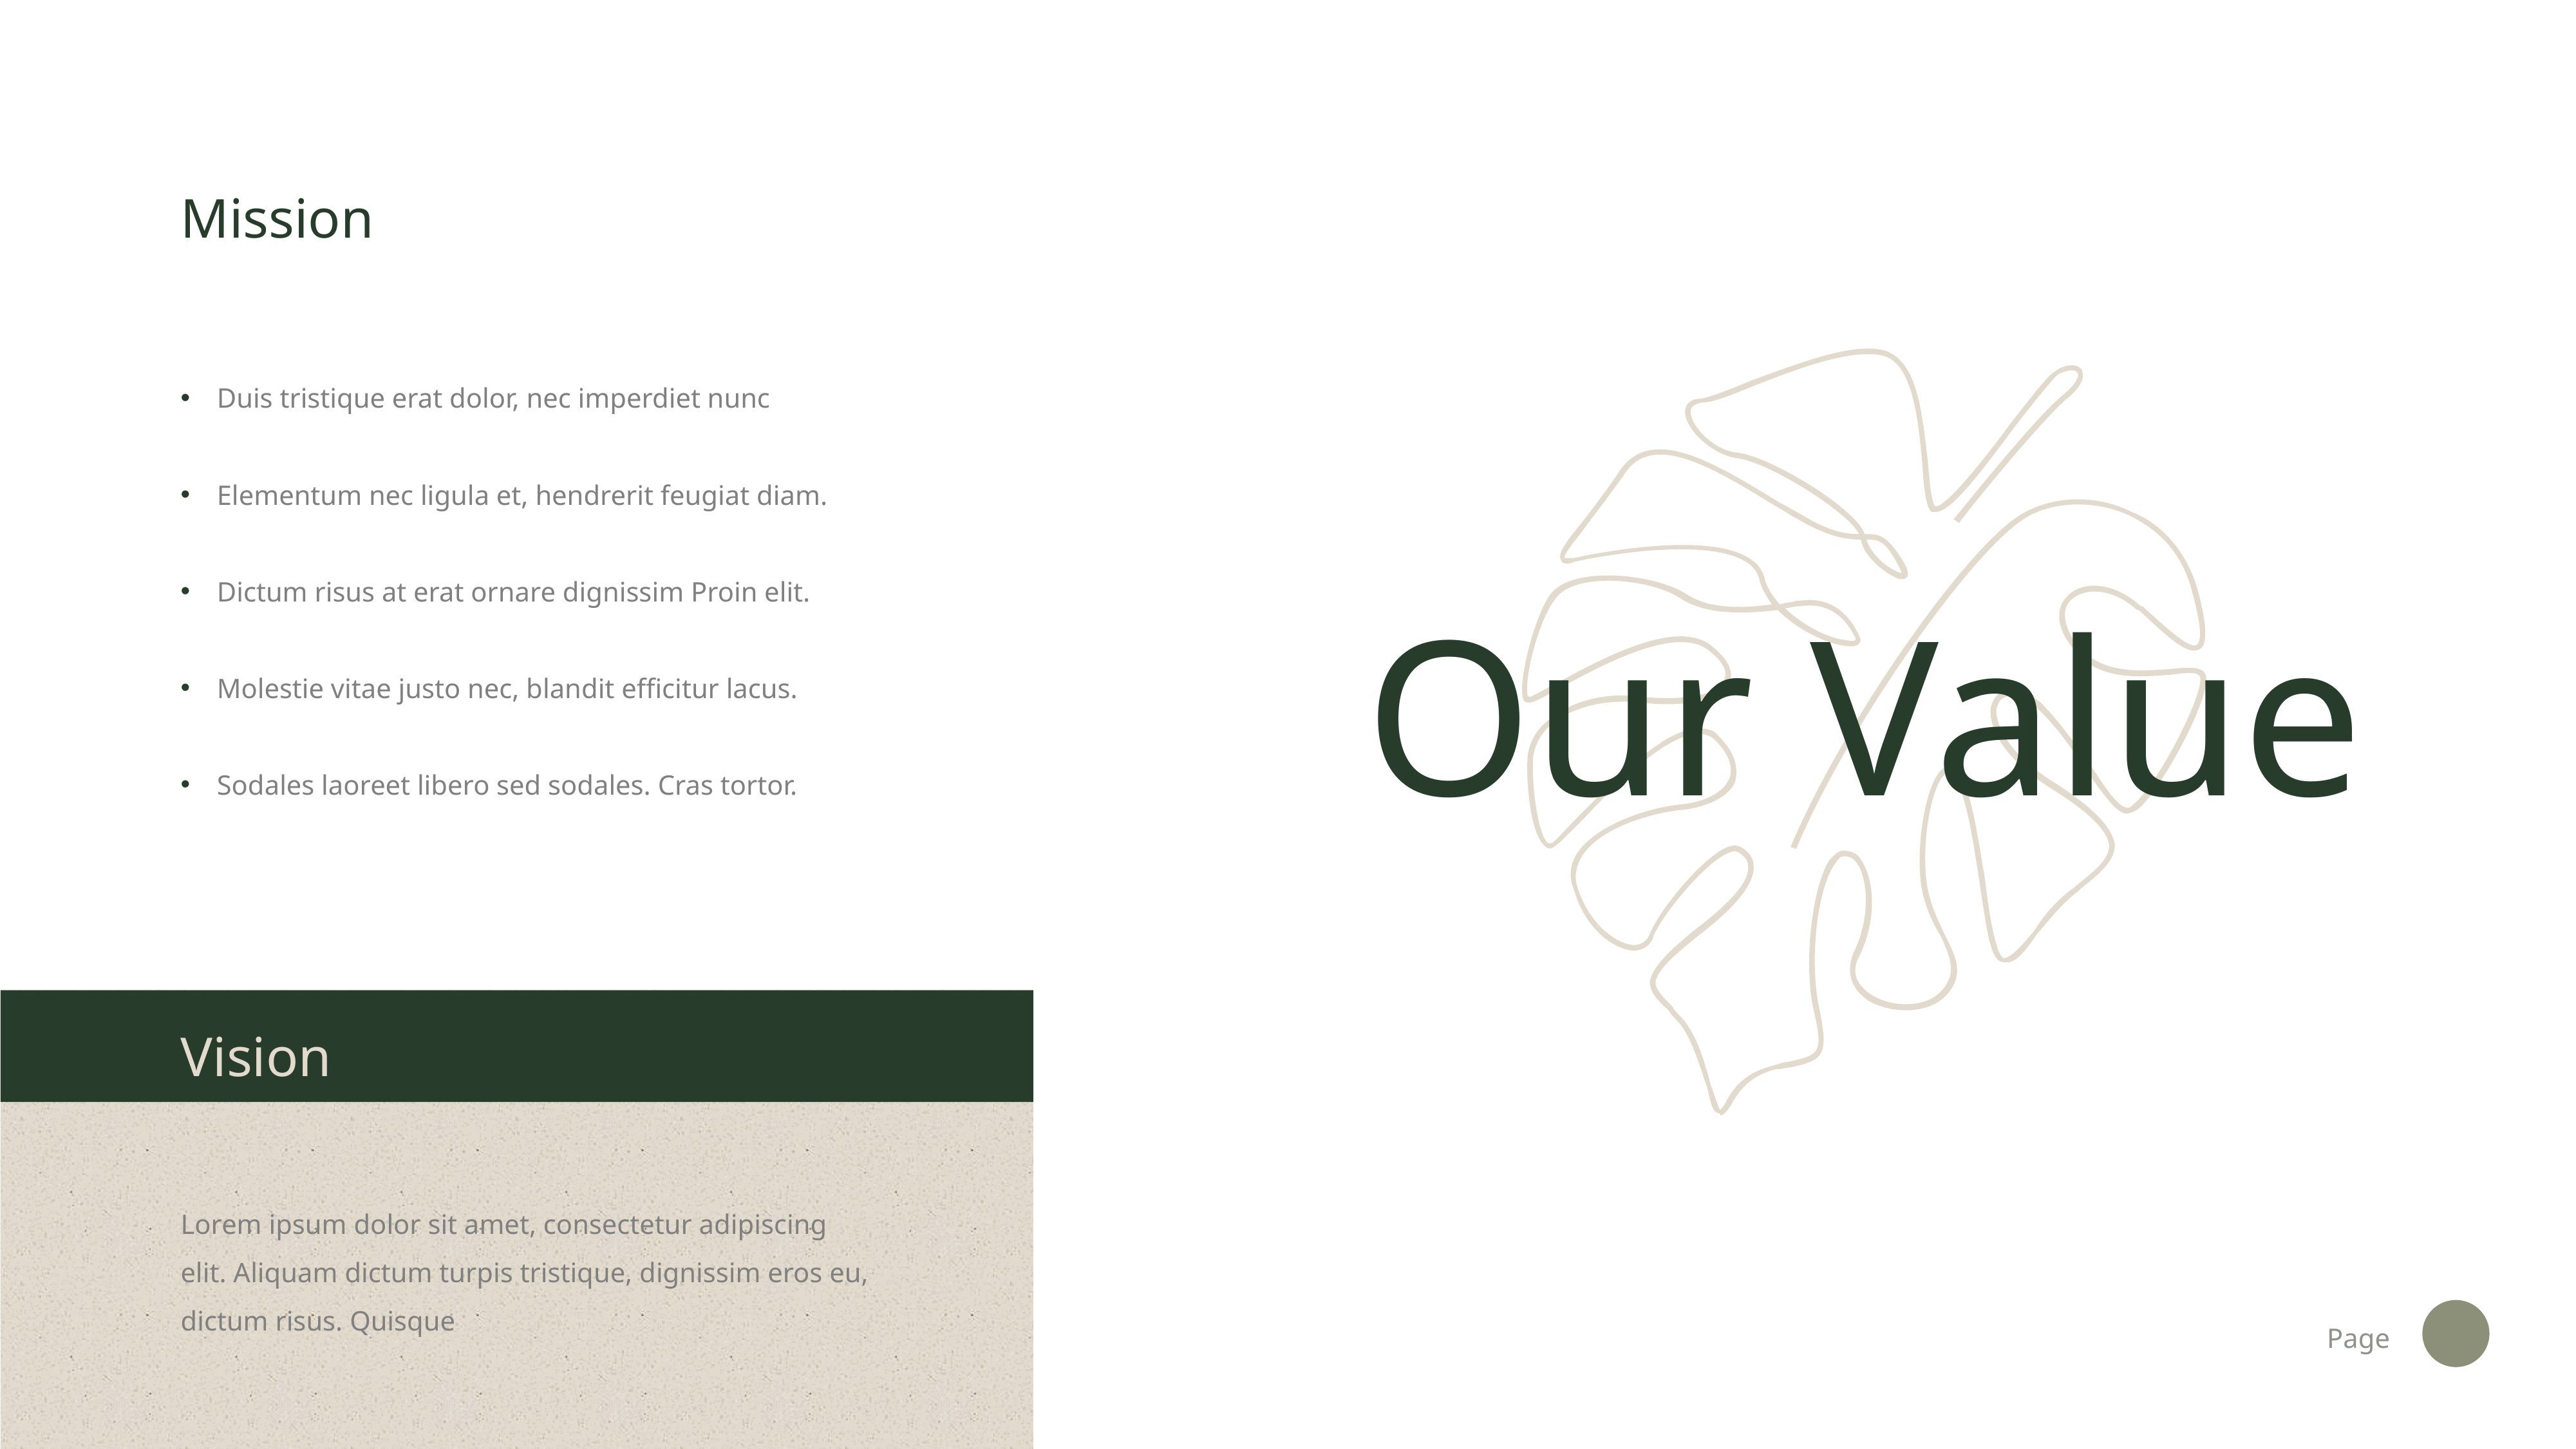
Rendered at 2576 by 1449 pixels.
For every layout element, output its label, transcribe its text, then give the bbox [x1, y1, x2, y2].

text_box [1570, 846, 1957, 1116]
text_box [1958, 499, 2193, 576]
text_box [2441, 1299, 2471, 1303]
text_box [2430, 1356, 2482, 1368]
text_box [0, 1103, 1034, 1449]
slide_number Page [2317, 1303, 2418, 1356]
text_box [1544, 846, 1556, 849]
slide_number 6 [2418, 1303, 2491, 1356]
list Our Value [1306, 576, 2423, 846]
list Mission [171, 147, 700, 245]
text_box [1973, 846, 2115, 963]
list Duis tristique erat dolor, nec imperdiet nunc Elementum nec ligula et, hendrerit feugiat diam. Dictum risus at erat ornare dignissim Proin elit. Molestie vitae justo nec, blandit efficitur lacus. Sodales laoreet libero sed sodales. Cras tortor. [171, 312, 909, 807]
text_box [0, 989, 1034, 1103]
text_box [1560, 348, 2083, 576]
list Lorem ipsum dolor sit amet, consectetur adipiscing elit. Aliquam dictum turpis tristique, dignissim eros eu, dictum risus. Quisque [171, 1186, 886, 1343]
list Vision [171, 985, 700, 1084]
